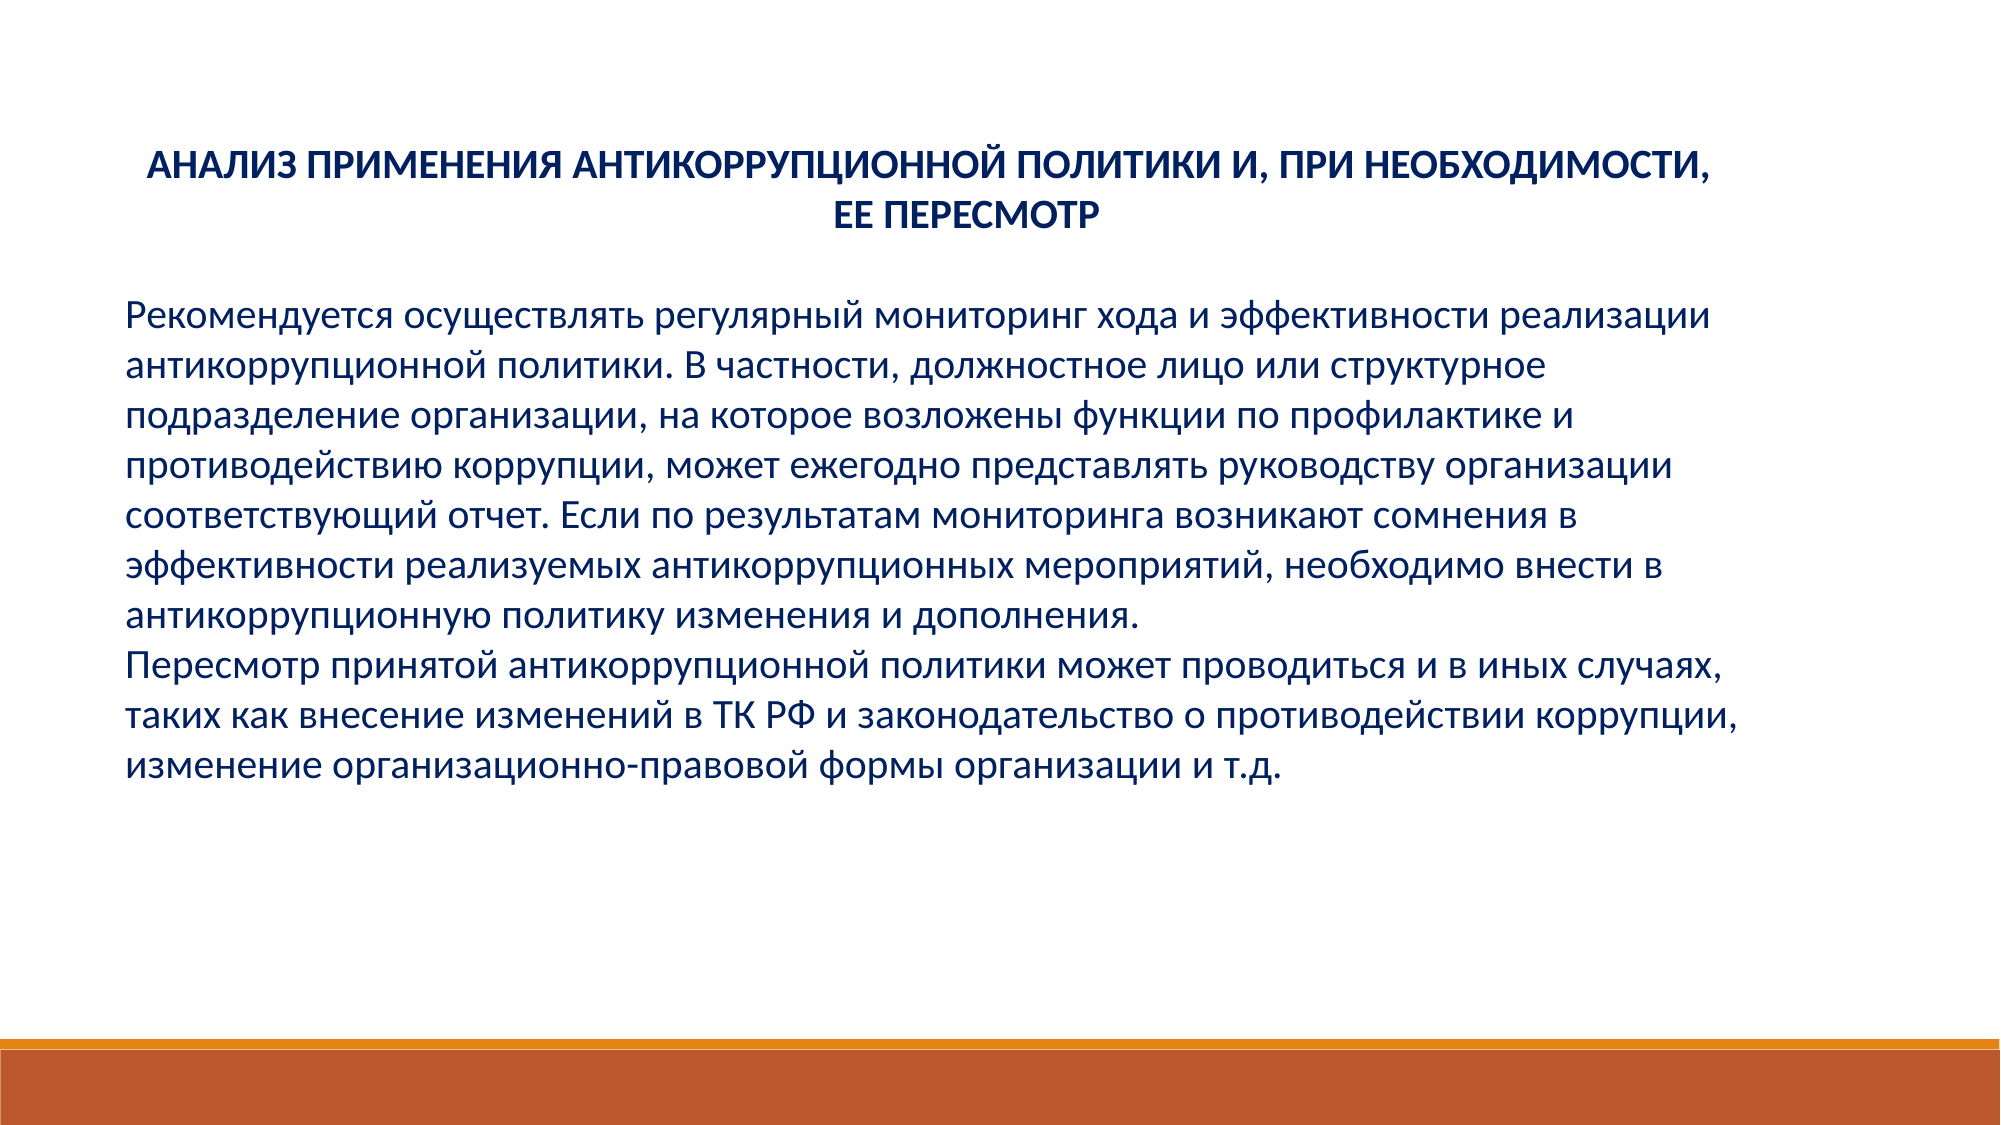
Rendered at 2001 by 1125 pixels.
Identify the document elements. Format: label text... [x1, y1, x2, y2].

text_box АНАЛИЗ ПРИМЕНЕНИЯ АНТИКОРРУПЦИОННОЙ ПОЛИТИКИ И, ПРИ НЕОБХОДИМОСТИ, ЕЕ ПЕРЕСМОТР Рекомендуется осуществлять регулярный мониторинг хода и эффективности реализации антикоррупционной политики. В частности, должностное лицо или структурное подразделение организации, на которое возложены функции по профилактике и противодействию коррупции, может ежегодно представлять руководству организации соответствующий отчет. Если по результатам мониторинга возникают сомнения в эффективности реализуемых антикоррупционных мероприятий, необходимо внести в антикоррупционную политику изменения и дополнения. Пересмотр принятой антикоррупционной политики может проводиться и в иных случаях, таких как внесение изменений в ТК РФ и законодательство о противодействии коррупции, изменение организационно-правовой формы организации и т.д. [110, 129, 1824, 795]
